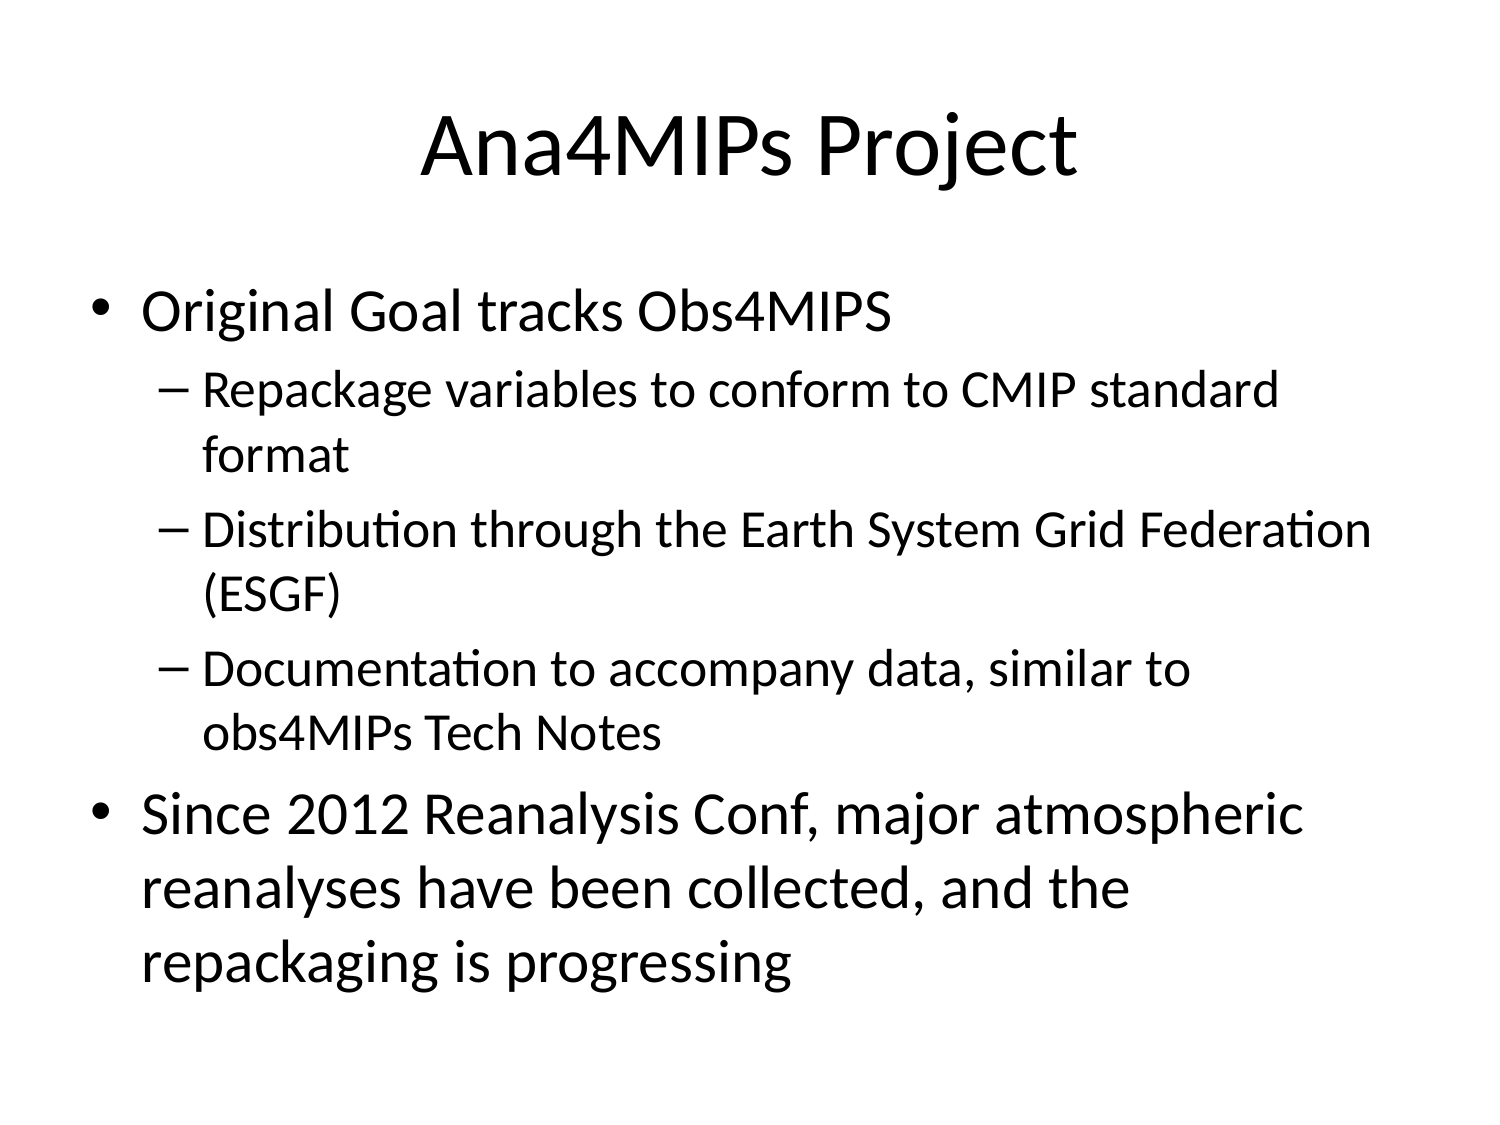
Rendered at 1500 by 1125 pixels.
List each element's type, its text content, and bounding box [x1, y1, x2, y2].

title Ana4MIPs Project [75, 45, 1425, 233]
list Original Goal tracks Obs4MIPS Repackage variables to conform to CMIP standard format Distribution through the Earth System Grid Federation (ESGF) Documentation to accompany data, similar to obs4MIPs Tech Notes Since 2012 Reanalysis Conf, major atmospheric reanalyses have been collected, and the repackaging is progressing [75, 262, 1425, 1005]
